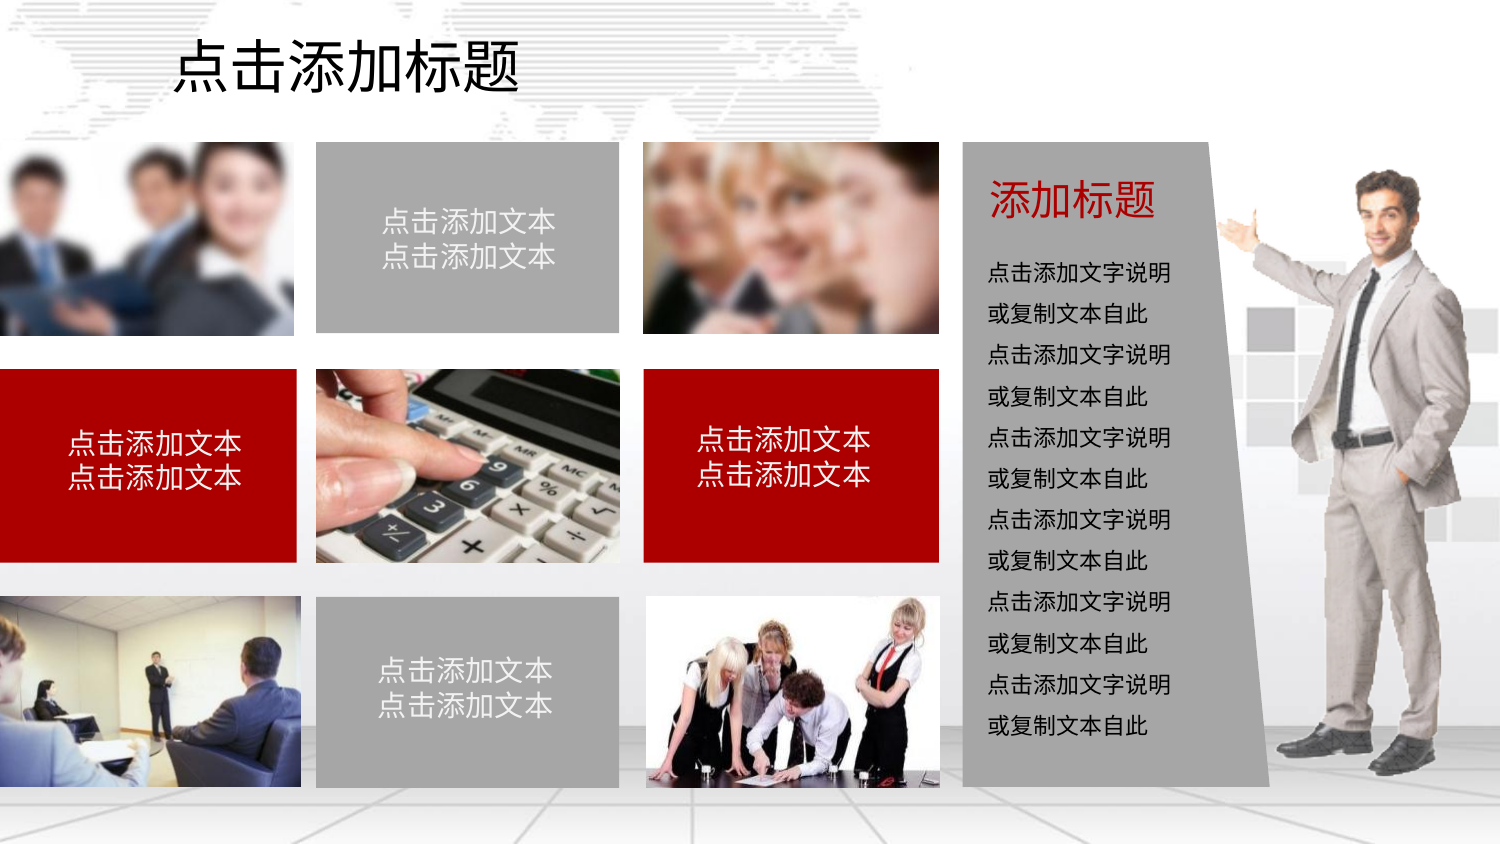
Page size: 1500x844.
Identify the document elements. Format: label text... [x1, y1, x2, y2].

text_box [316, 596, 620, 789]
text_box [643, 369, 940, 563]
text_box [0, 369, 297, 563]
picture [0, 0, 1500, 844]
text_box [962, 142, 1270, 787]
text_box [316, 142, 620, 334]
text_box 点击添加标题 [156, 22, 563, 108]
